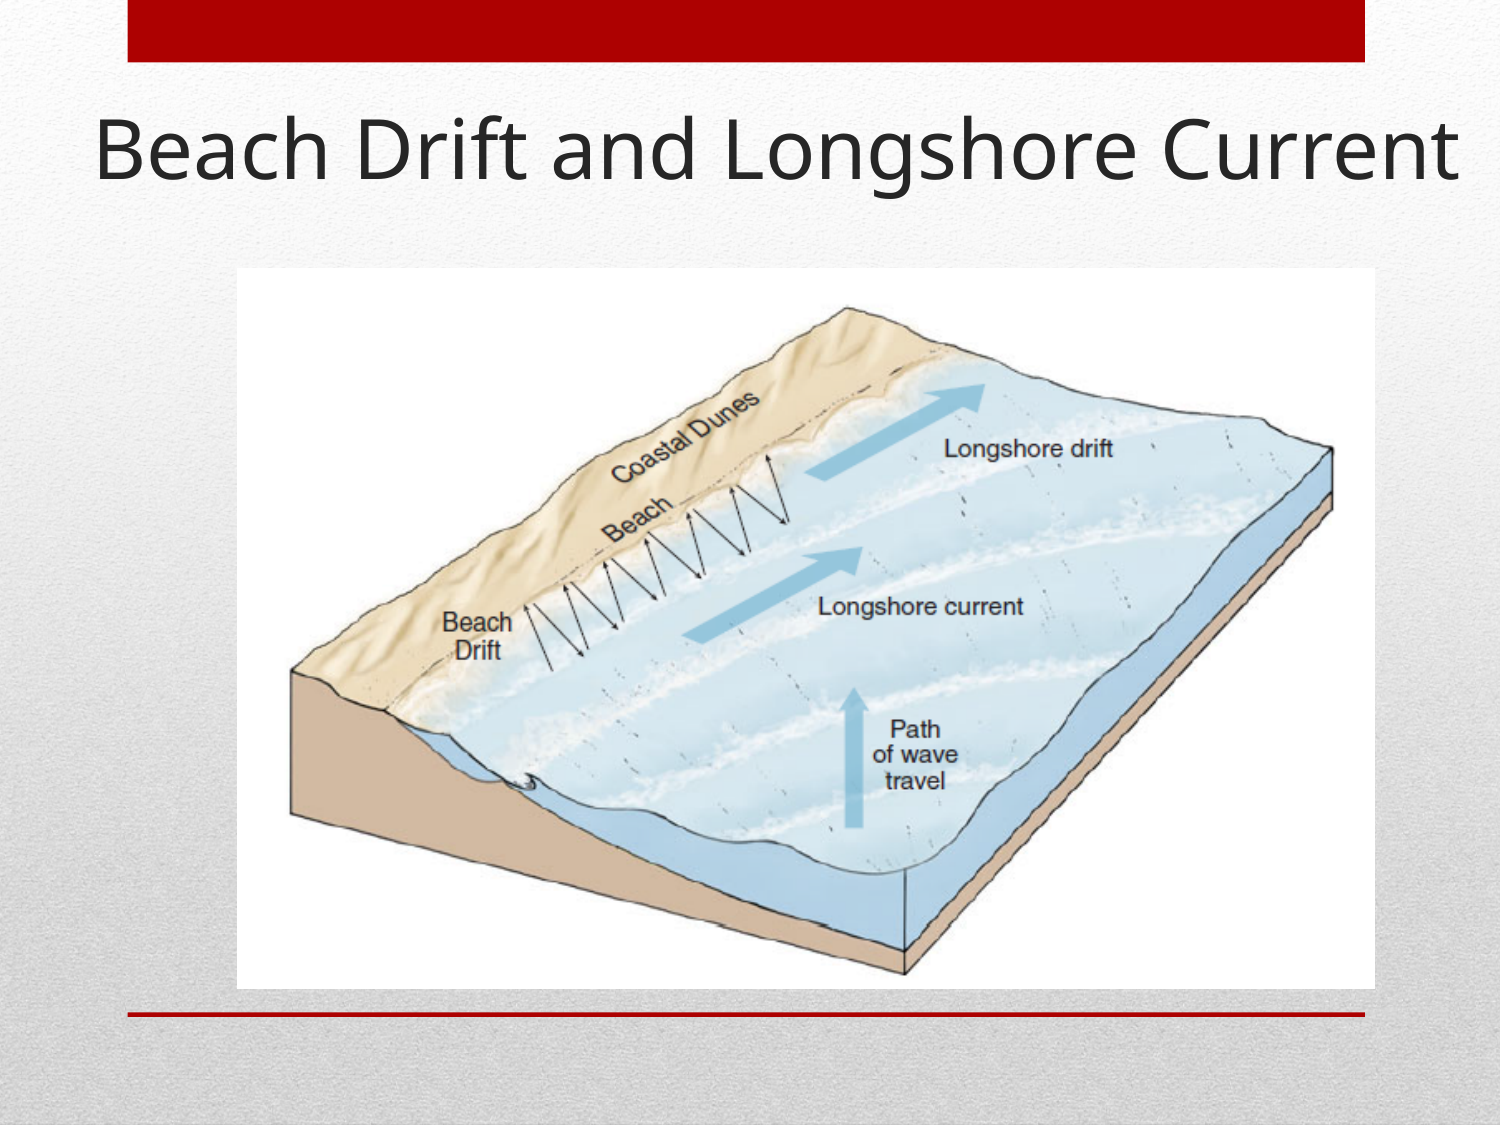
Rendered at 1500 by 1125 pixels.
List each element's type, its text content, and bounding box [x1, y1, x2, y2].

text_box Beach Drift and Longshore Current [46, 87, 1500, 204]
picture [236, 268, 1376, 990]
